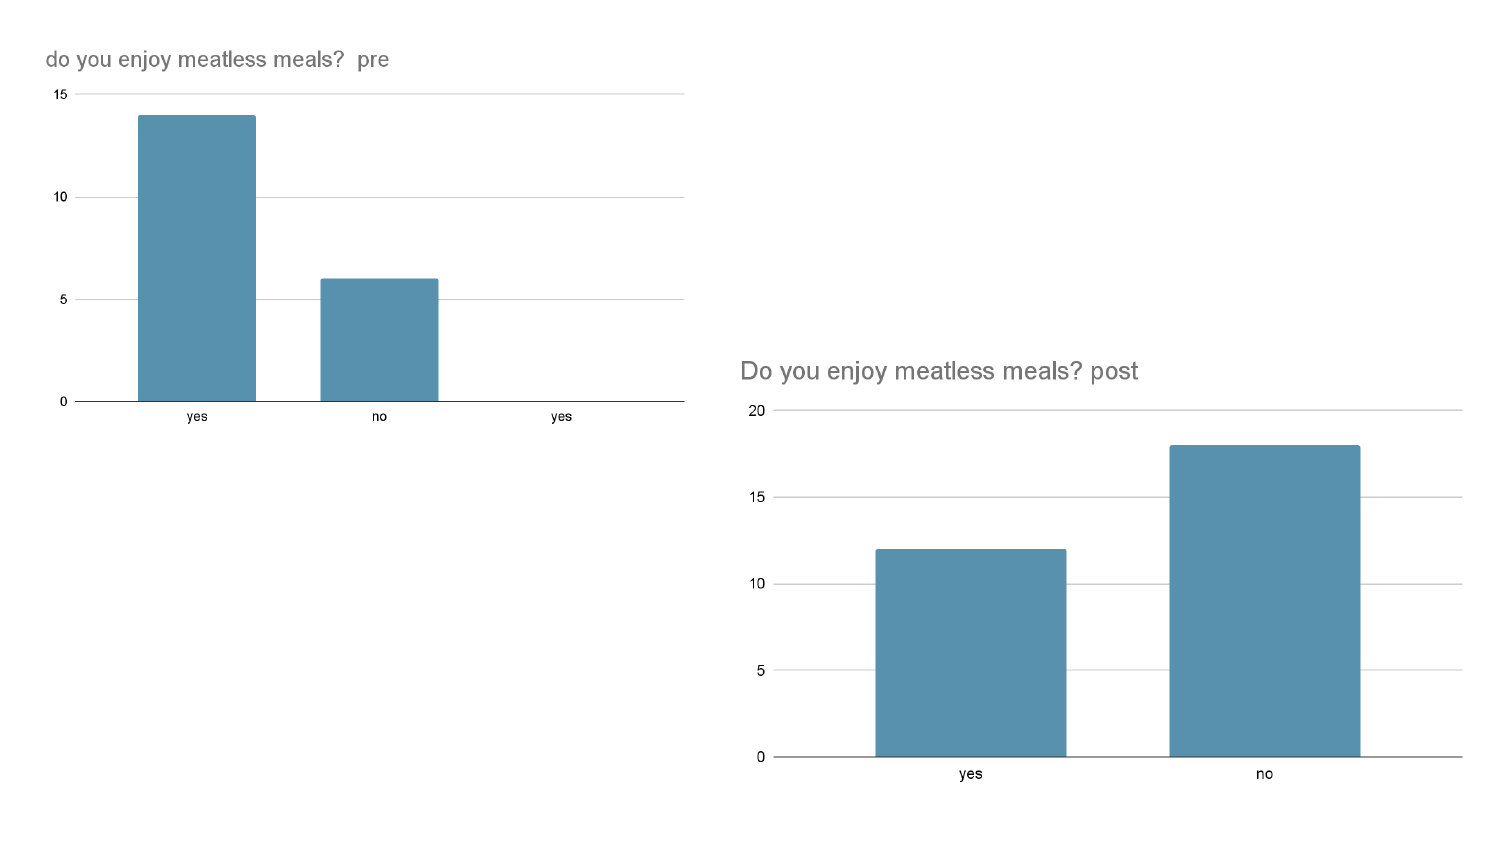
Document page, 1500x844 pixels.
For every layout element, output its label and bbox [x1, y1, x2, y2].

picture [716, 331, 1486, 807]
picture [24, 24, 705, 445]
